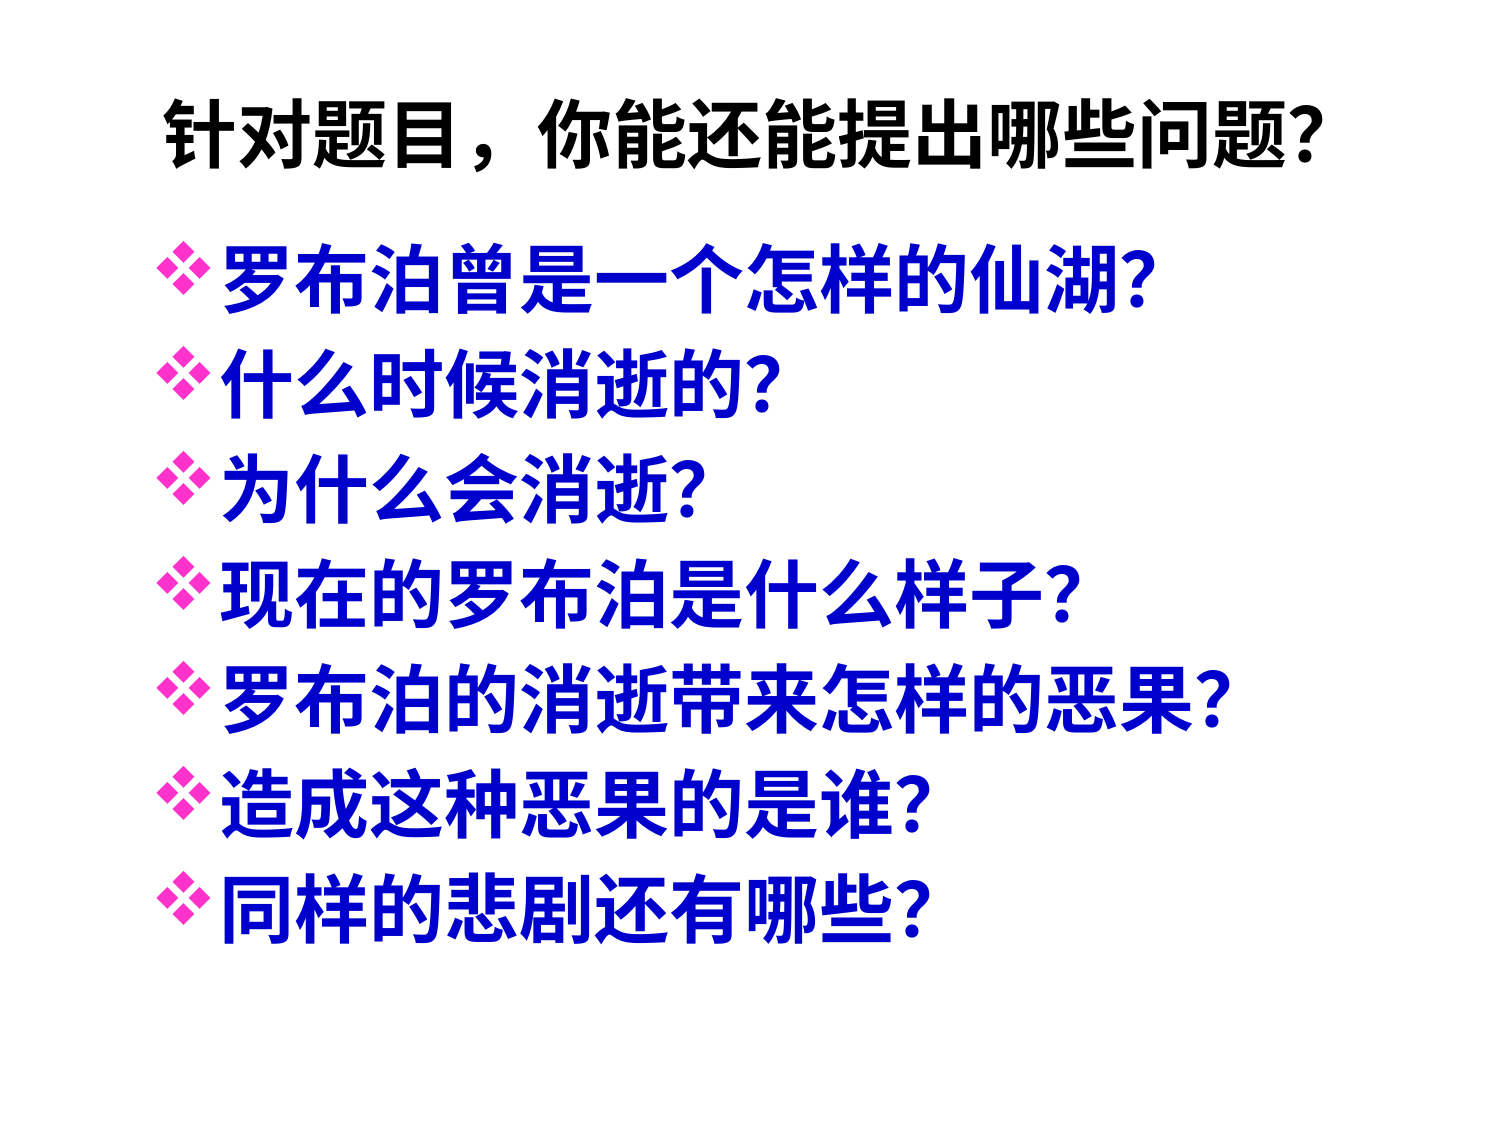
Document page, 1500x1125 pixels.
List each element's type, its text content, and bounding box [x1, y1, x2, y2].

list 罗布泊曾是一个怎样的仙湖？ 什么时候消逝的？ 为什么会消逝？ 现在的罗布泊是什么样子？ 罗布泊的消逝带来怎样的恶果？ 造成这种恶果的是谁？ 同样的悲剧还有哪些？ [135, 224, 1400, 988]
text_box 针对题目，你能还能提出哪些问题？ [147, 79, 1459, 185]
